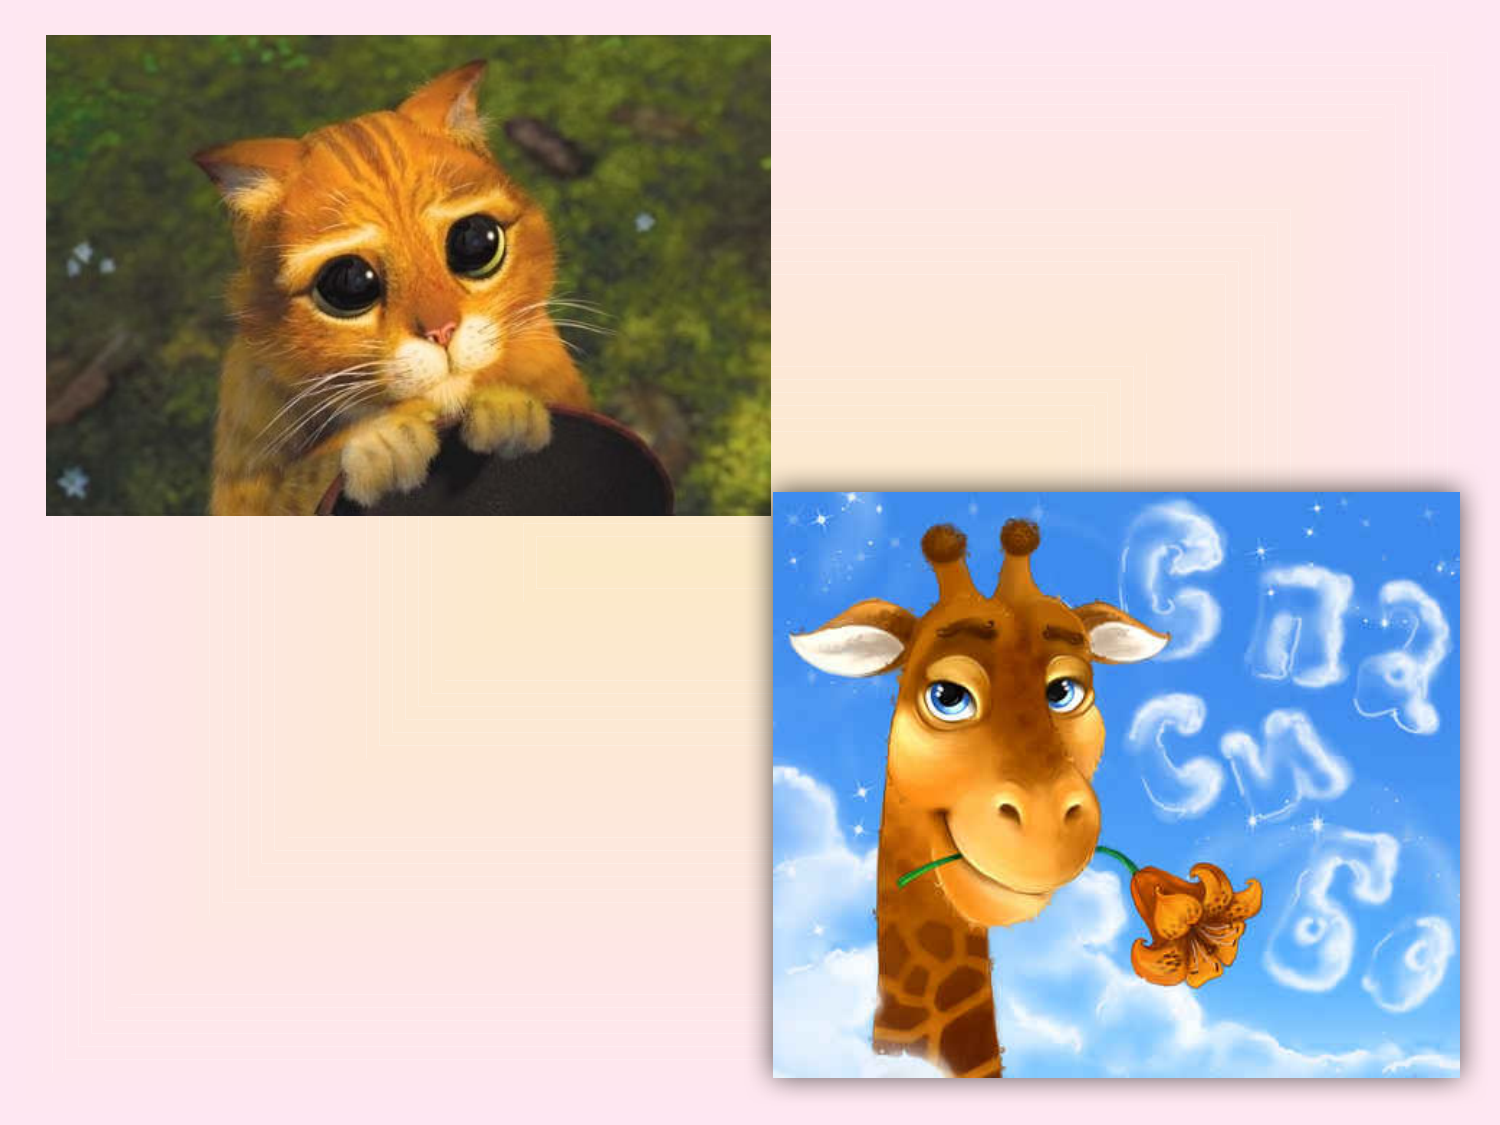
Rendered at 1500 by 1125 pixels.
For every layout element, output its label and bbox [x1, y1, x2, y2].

picture [46, 34, 771, 516]
picture [773, 491, 1461, 1079]
